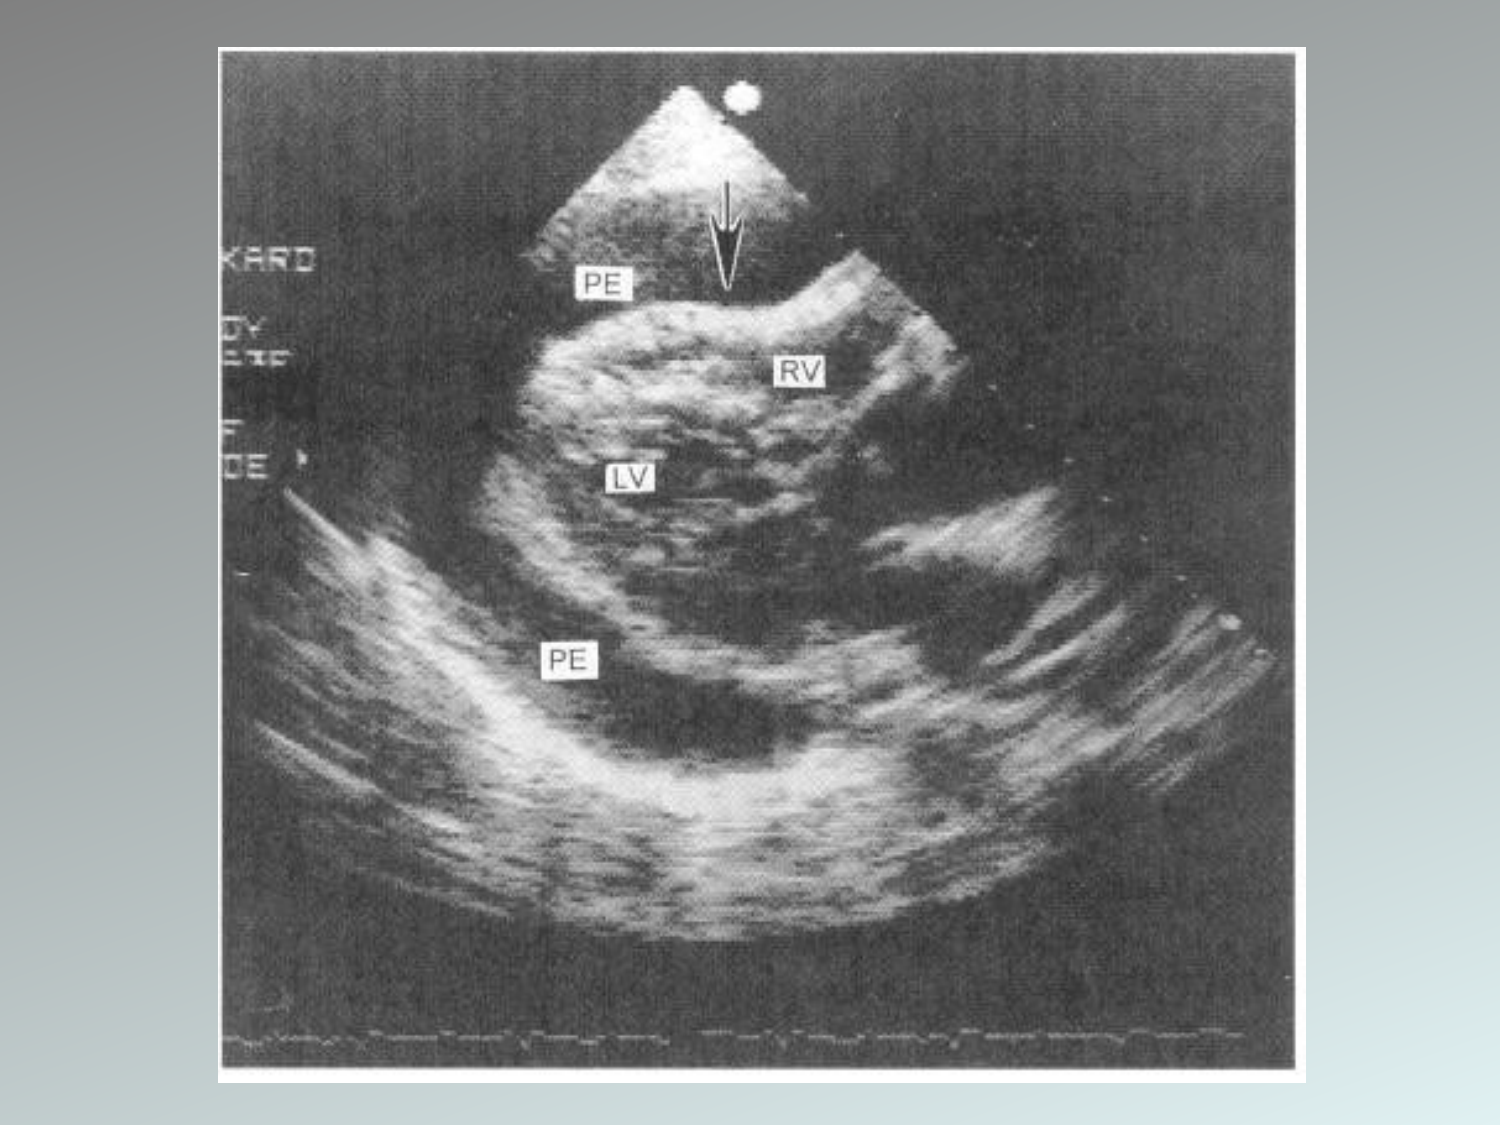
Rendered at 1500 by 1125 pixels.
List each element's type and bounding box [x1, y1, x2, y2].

picture [218, 46, 1306, 1083]
